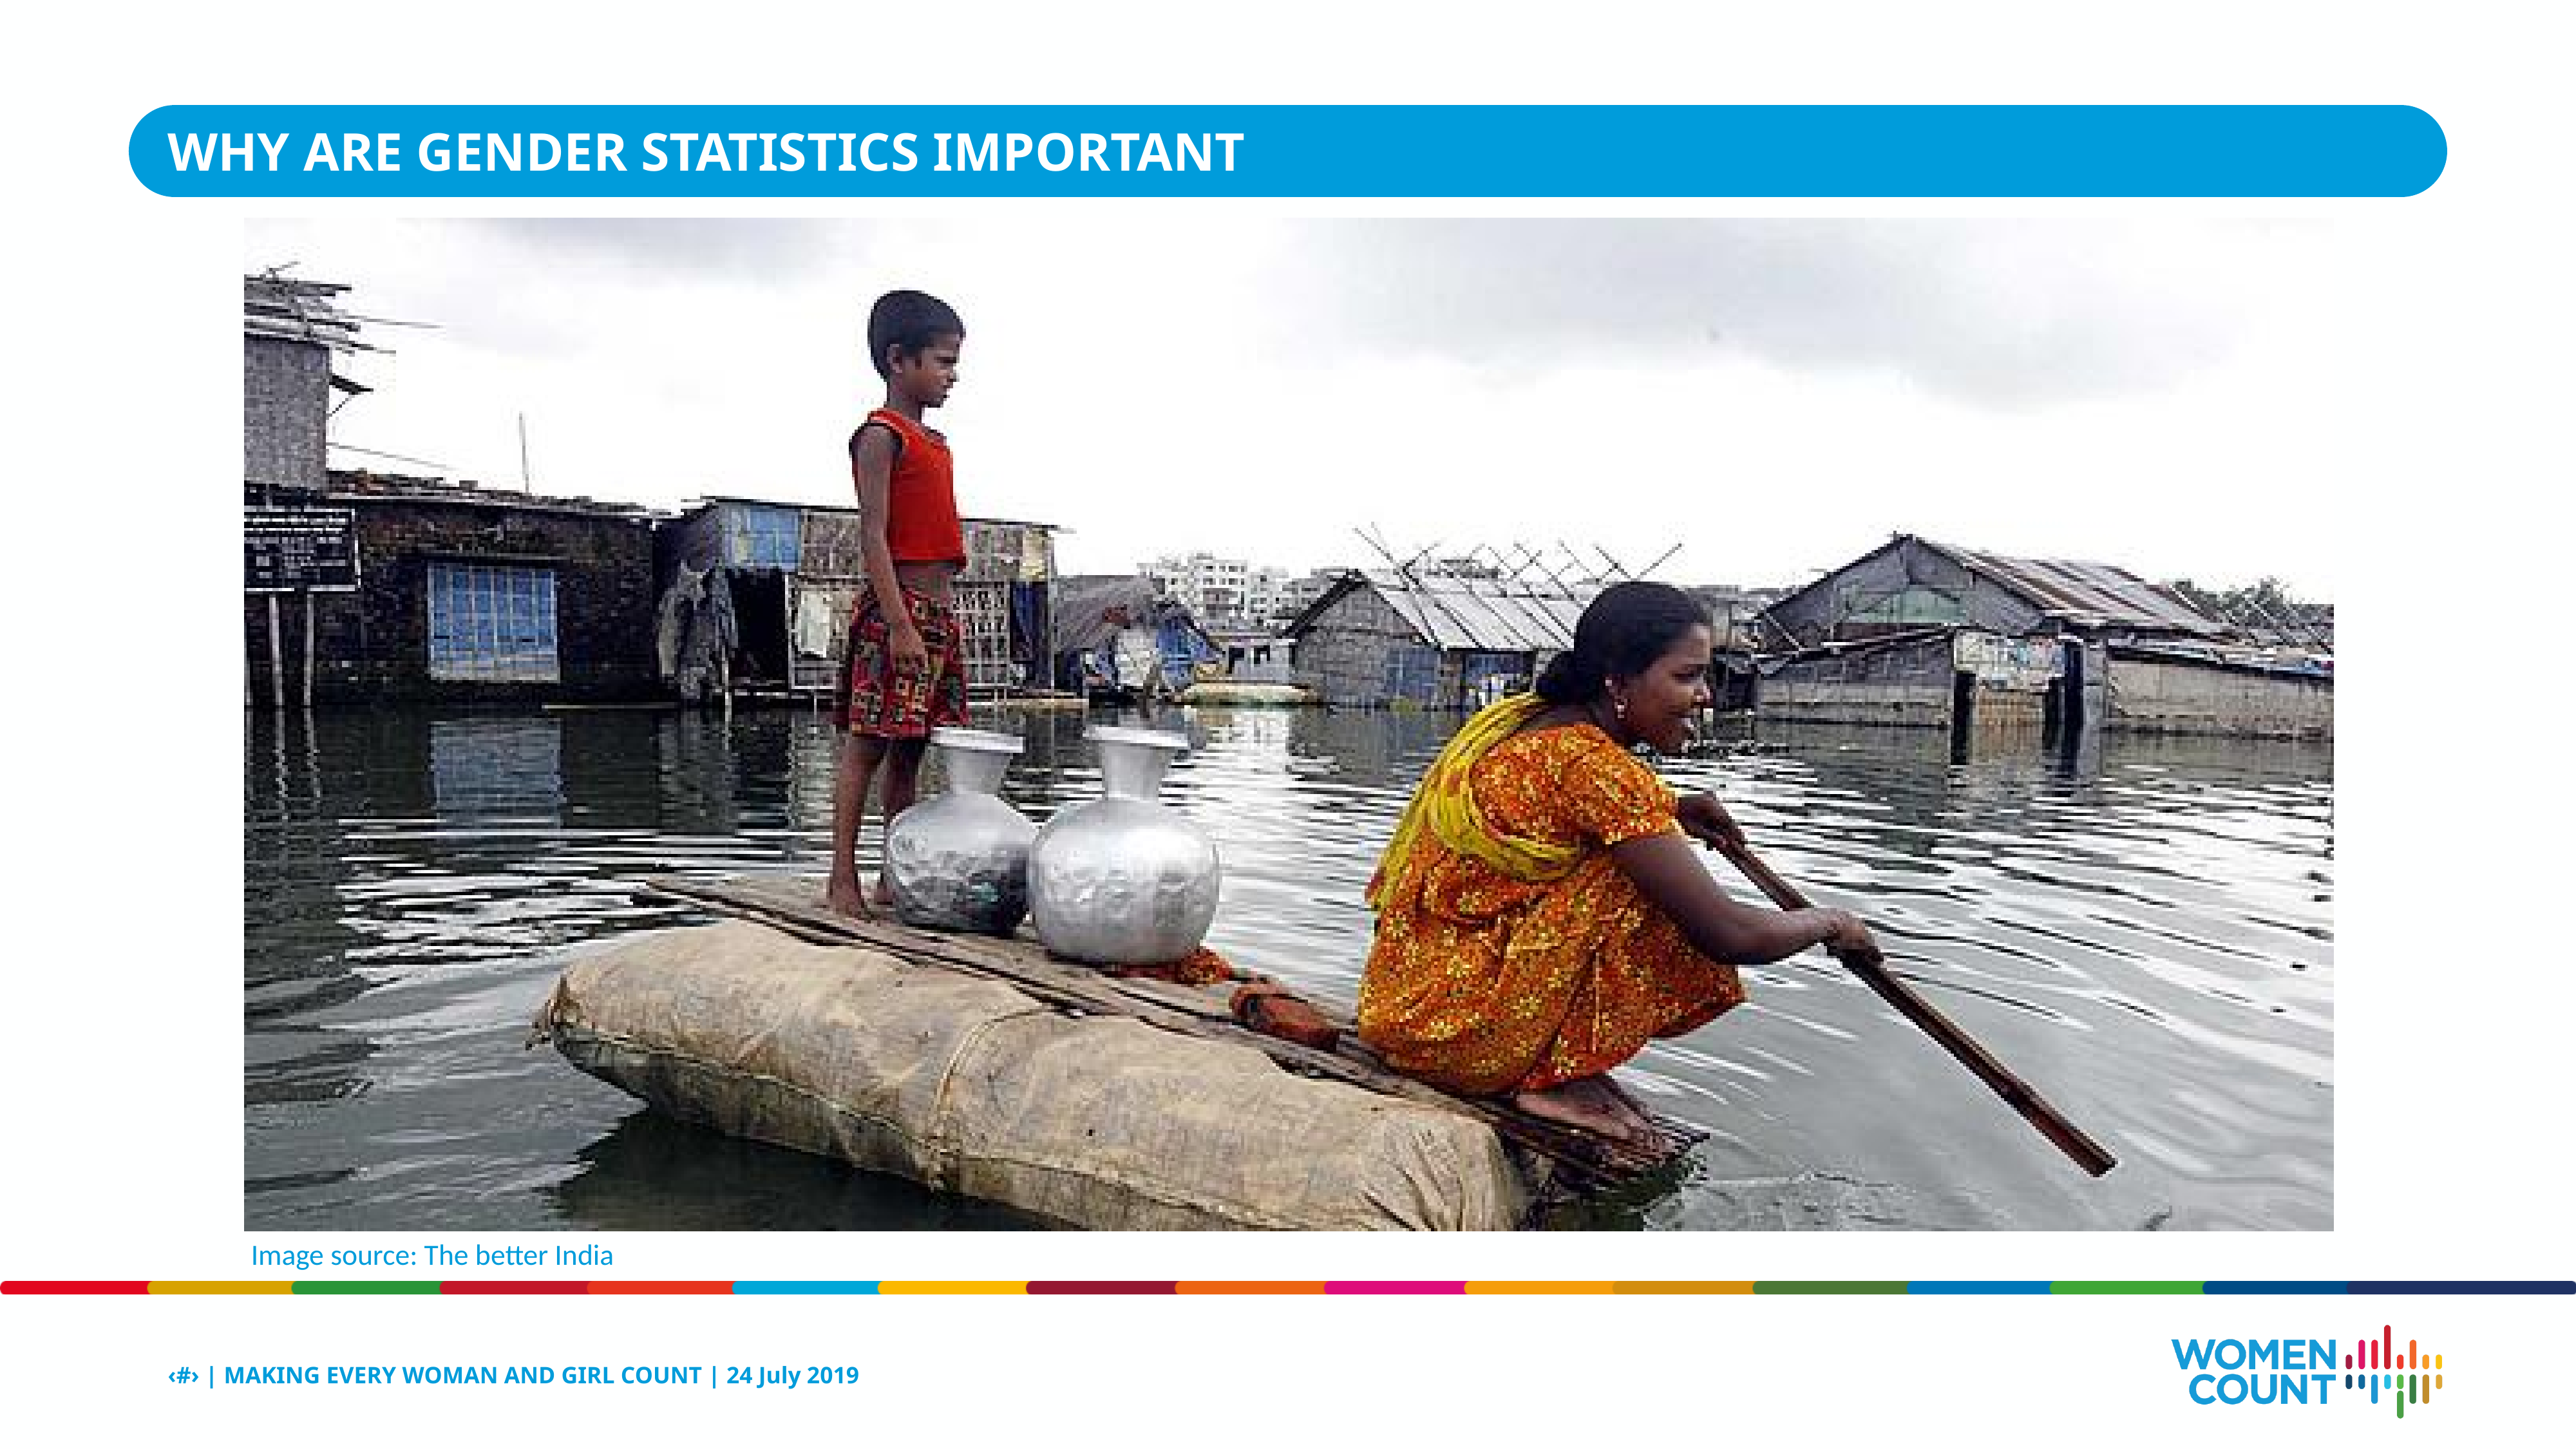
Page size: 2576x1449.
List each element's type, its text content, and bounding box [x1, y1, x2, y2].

picture [244, 218, 2334, 1231]
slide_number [167, 1360, 1542, 1388]
list WHY ARE GENDER STATISTICS IMPORTANT [167, 119, 2411, 182]
text_box Image source: The better India [242, 1238, 1377, 1276]
